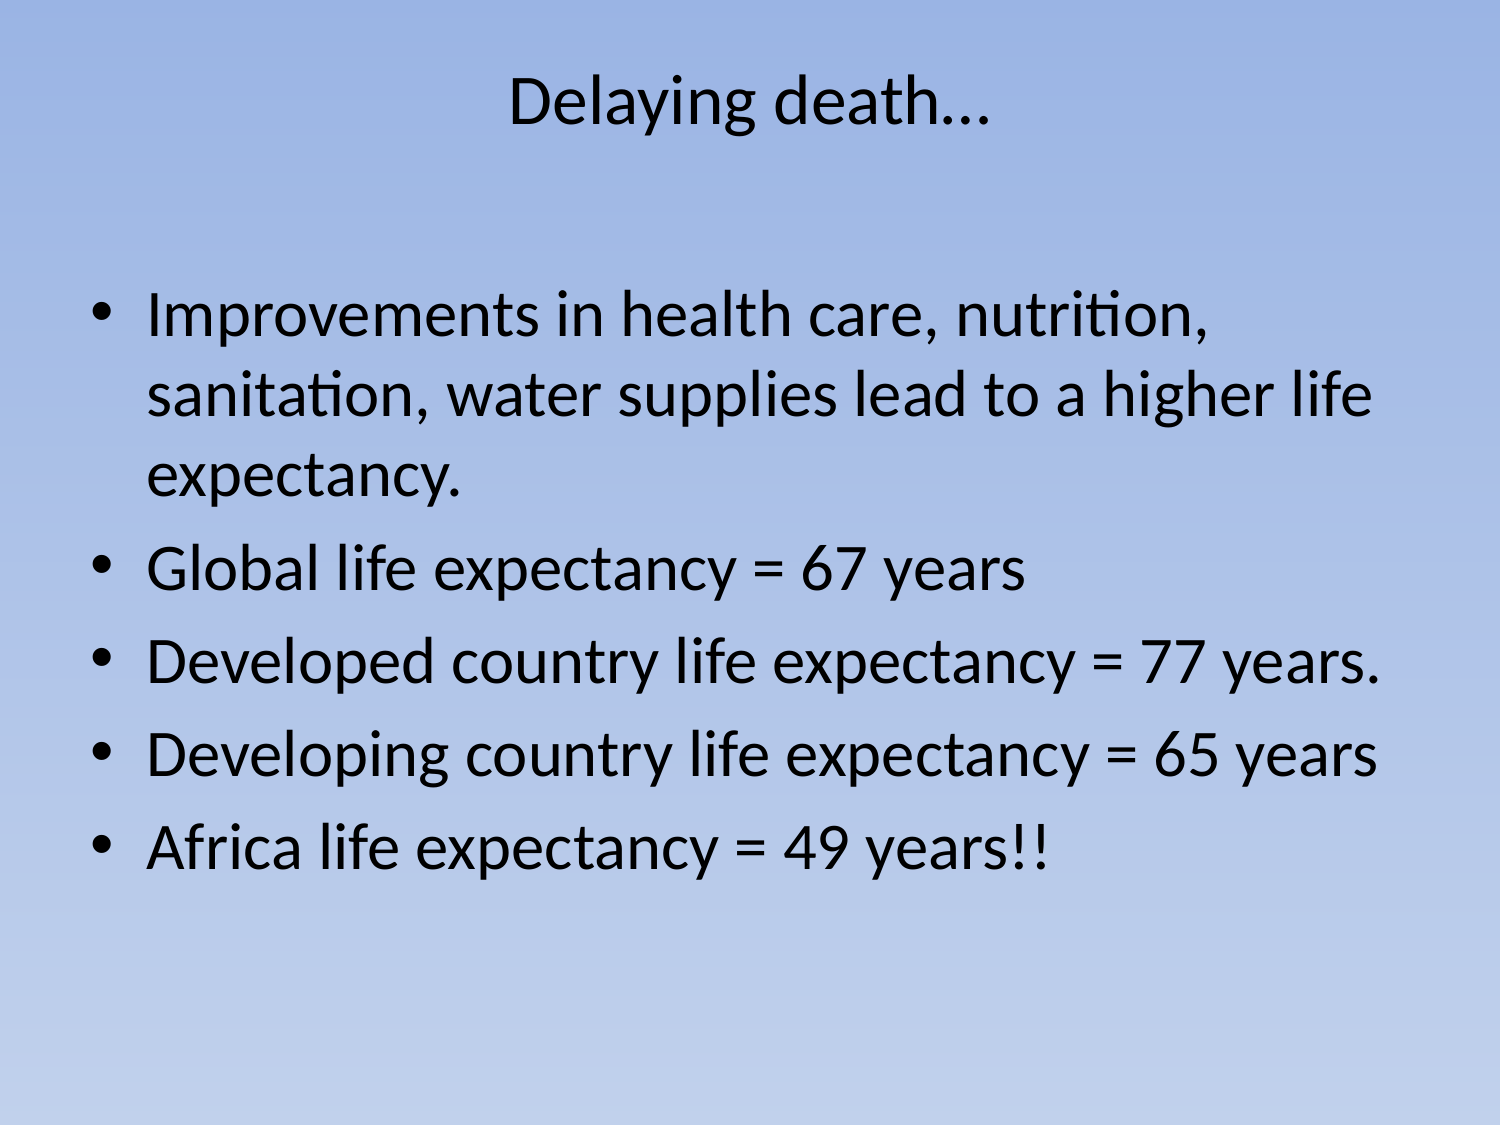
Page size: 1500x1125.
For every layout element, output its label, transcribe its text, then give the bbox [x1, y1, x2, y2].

title Delaying death… [75, 45, 1425, 233]
list Improvements in health care, nutrition, sanitation, water supplies lead to a higher life expectancy. Global life expectancy = 67 years Developed country life expectancy = 77 years. Developing country life expectancy = 65 years Africa life expectancy = 49 years!! [75, 262, 1425, 1005]
